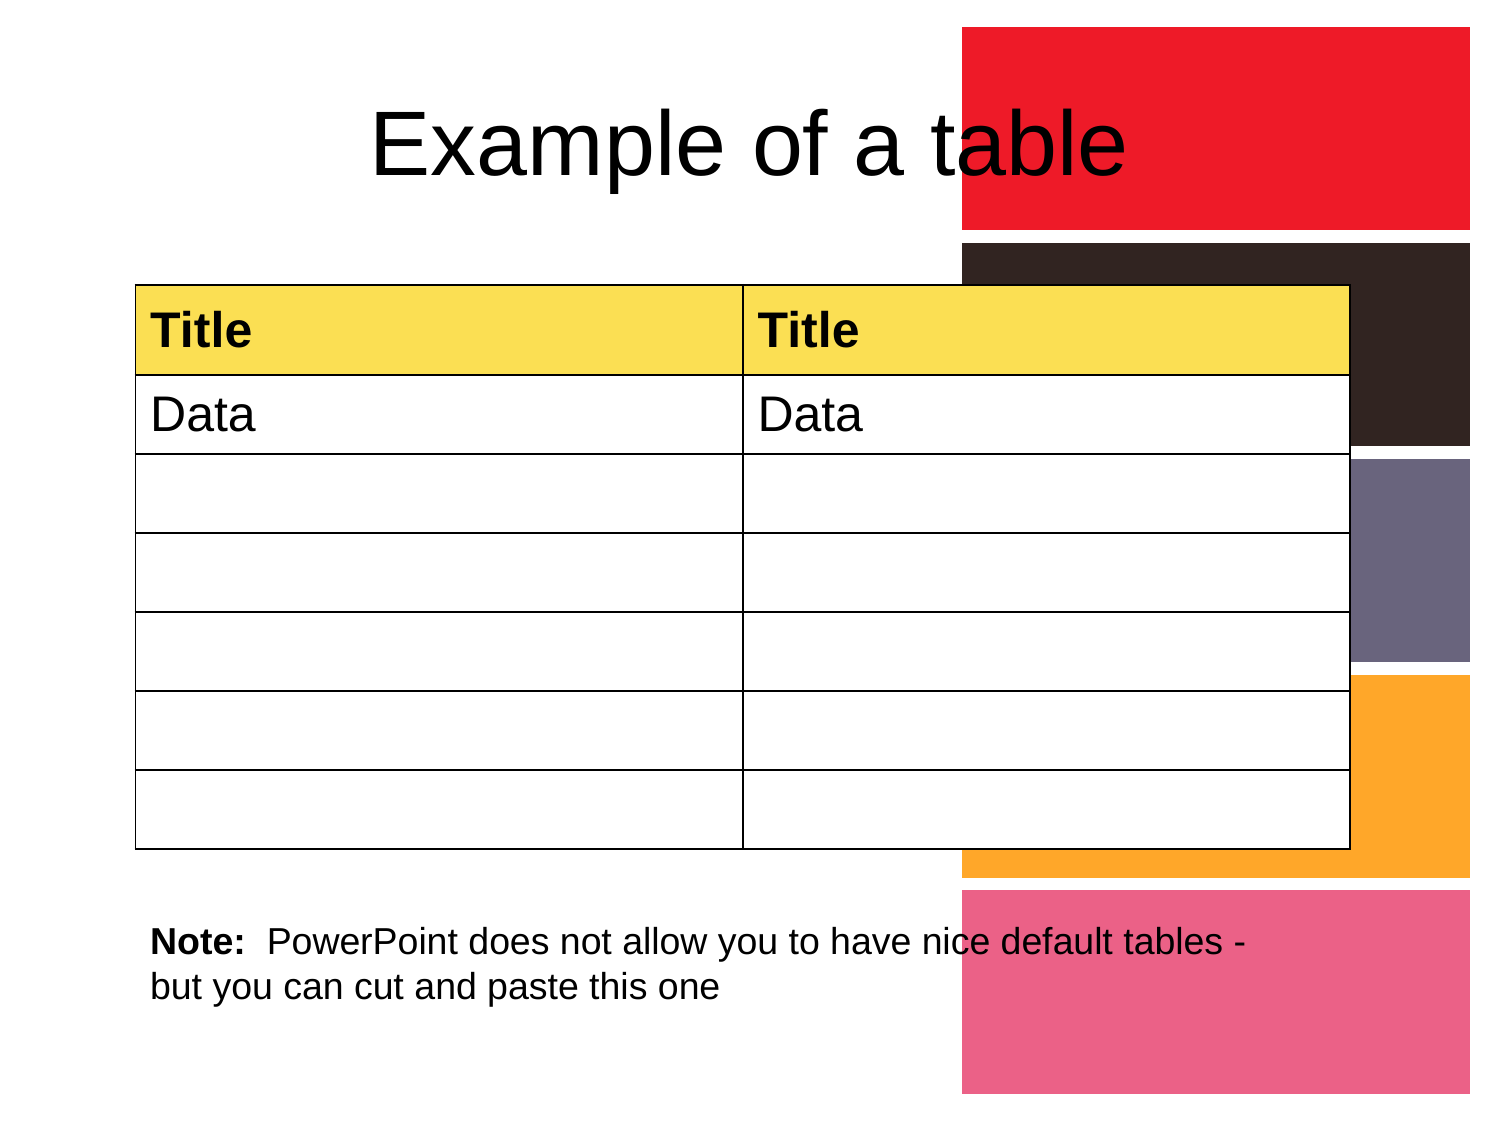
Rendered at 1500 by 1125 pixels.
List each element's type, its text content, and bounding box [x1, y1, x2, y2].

table_cell Data [744, 376, 1349, 453]
table_cell [136, 534, 742, 611]
table_cell [744, 455, 1349, 532]
table_cell [136, 613, 742, 690]
table_cell [744, 771, 1349, 848]
table_cell [136, 455, 742, 532]
title Example of a table [75, 45, 1425, 233]
table_cell [136, 771, 742, 848]
text_box Note: PowerPoint does not allow you to have nice default tables - but you can cut and paste this one [135, 909, 1321, 1015]
table_cell Data [136, 376, 742, 453]
table_cell [744, 613, 1349, 690]
table_cell [744, 692, 1349, 769]
table_header Title [136, 286, 742, 374]
table_header Title [744, 286, 1349, 374]
table_cell [136, 692, 742, 769]
table_cell [744, 534, 1349, 611]
